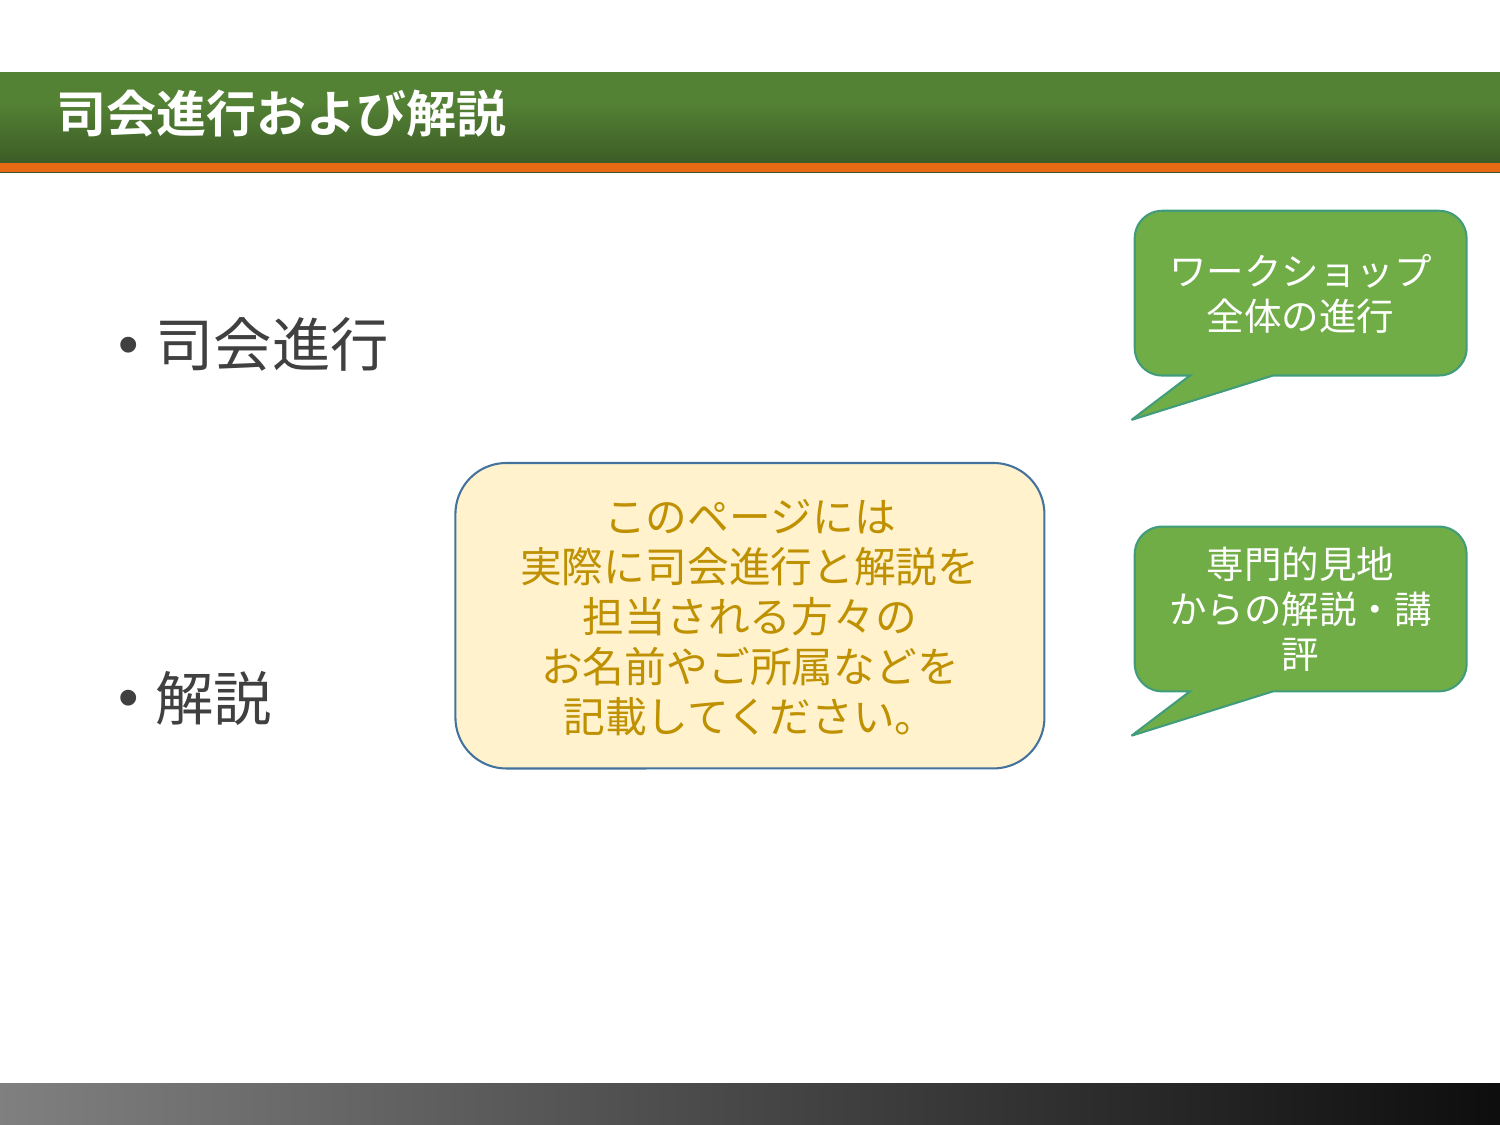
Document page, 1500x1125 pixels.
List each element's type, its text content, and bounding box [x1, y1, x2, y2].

text_box [0, 1083, 1170, 1125]
title 司会進行および解説 [41, 59, 1336, 173]
text_box 専門的見地 からの解説・講評 [1130, 525, 1468, 737]
text_box このページには 実際に司会進行と解説を 担当される方々の お名前やご所属などを 記載してください。 [454, 461, 1046, 770]
slide_number 6 [1170, 1072, 1500, 1125]
text_box ワークショップ 全体の進行 [1130, 209, 1468, 421]
list 司会進行 解説 [103, 218, 1397, 1014]
